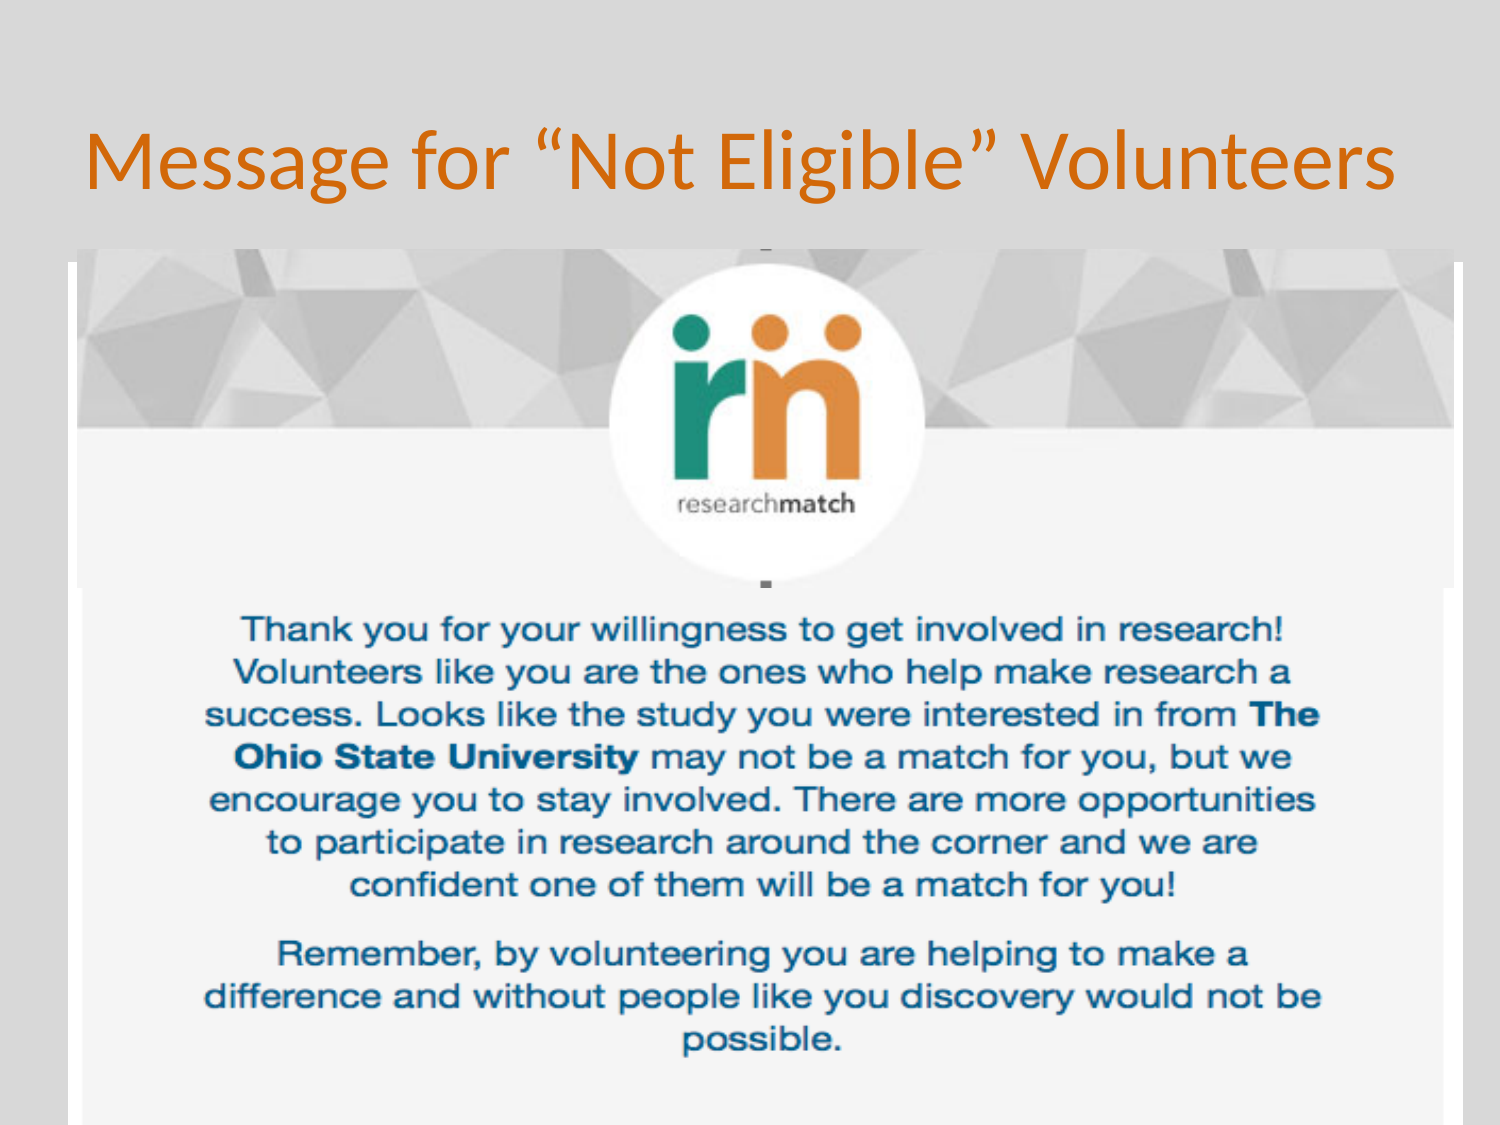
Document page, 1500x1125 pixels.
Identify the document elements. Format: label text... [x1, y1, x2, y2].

picture [68, 249, 1463, 1125]
title Message for “Not Eligible” Volunteers [68, 52, 1429, 261]
